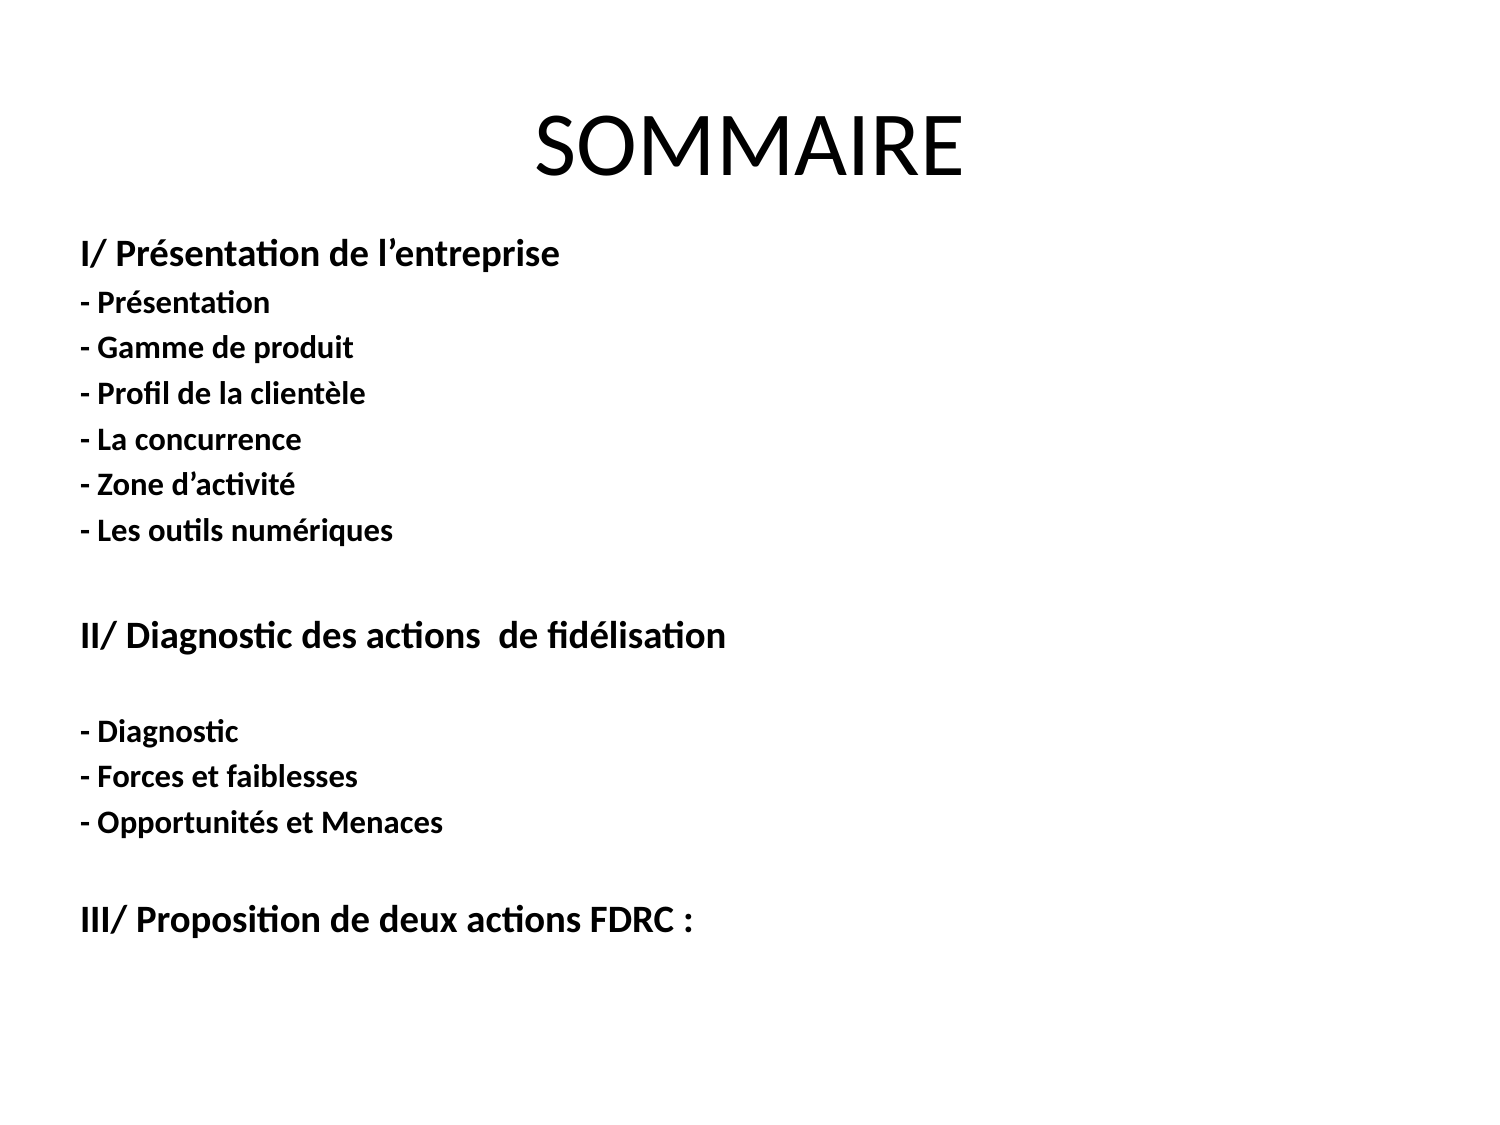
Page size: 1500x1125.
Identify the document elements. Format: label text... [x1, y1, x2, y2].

title SOMMAIRE [75, 45, 1425, 233]
list I/ Présentation de l’entreprise - Présentation - Gamme de produit - Profil de la clientèle - La concurrence - Zone d’activité - Les outils numériques II/ Diagnostic des actions de fidélisation - Diagnostic - Forces et faiblesses - Opportunités et Menaces III/ Proposition de deux actions FDRC : [64, 219, 1415, 963]
